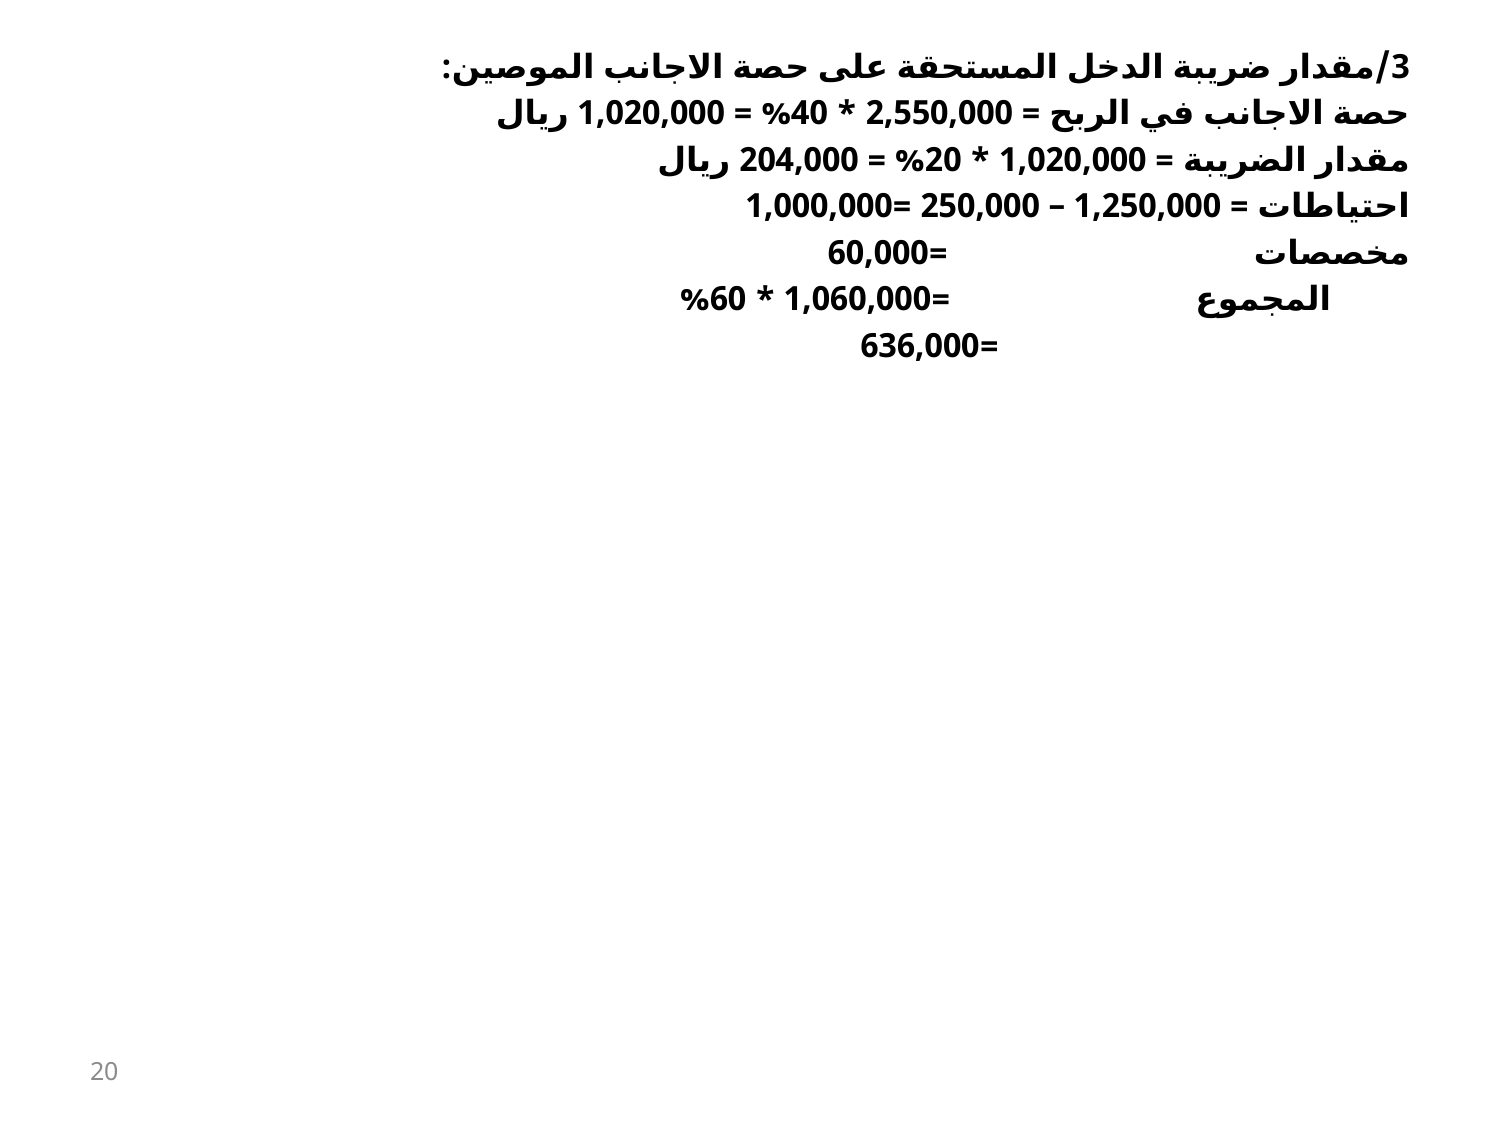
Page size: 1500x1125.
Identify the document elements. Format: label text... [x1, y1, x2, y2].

subtitle 3/مقدار ضريبة الدخل المستحقة على حصة الاجانب الموصين: حصة الاجانب في الربح = 2,550,000 * 40% = 1,020,000 ريال مقدار الضريبة = 1,020,000 * 20% = 204,000 ريال احتياطات = 1,250,000 – 250,000 =1,000,000 مخصصات =60,000 المجموع =1,060,000 * 60% =636,000 [62, 37, 1425, 1075]
slide_number 20 [75, 1042, 425, 1103]
